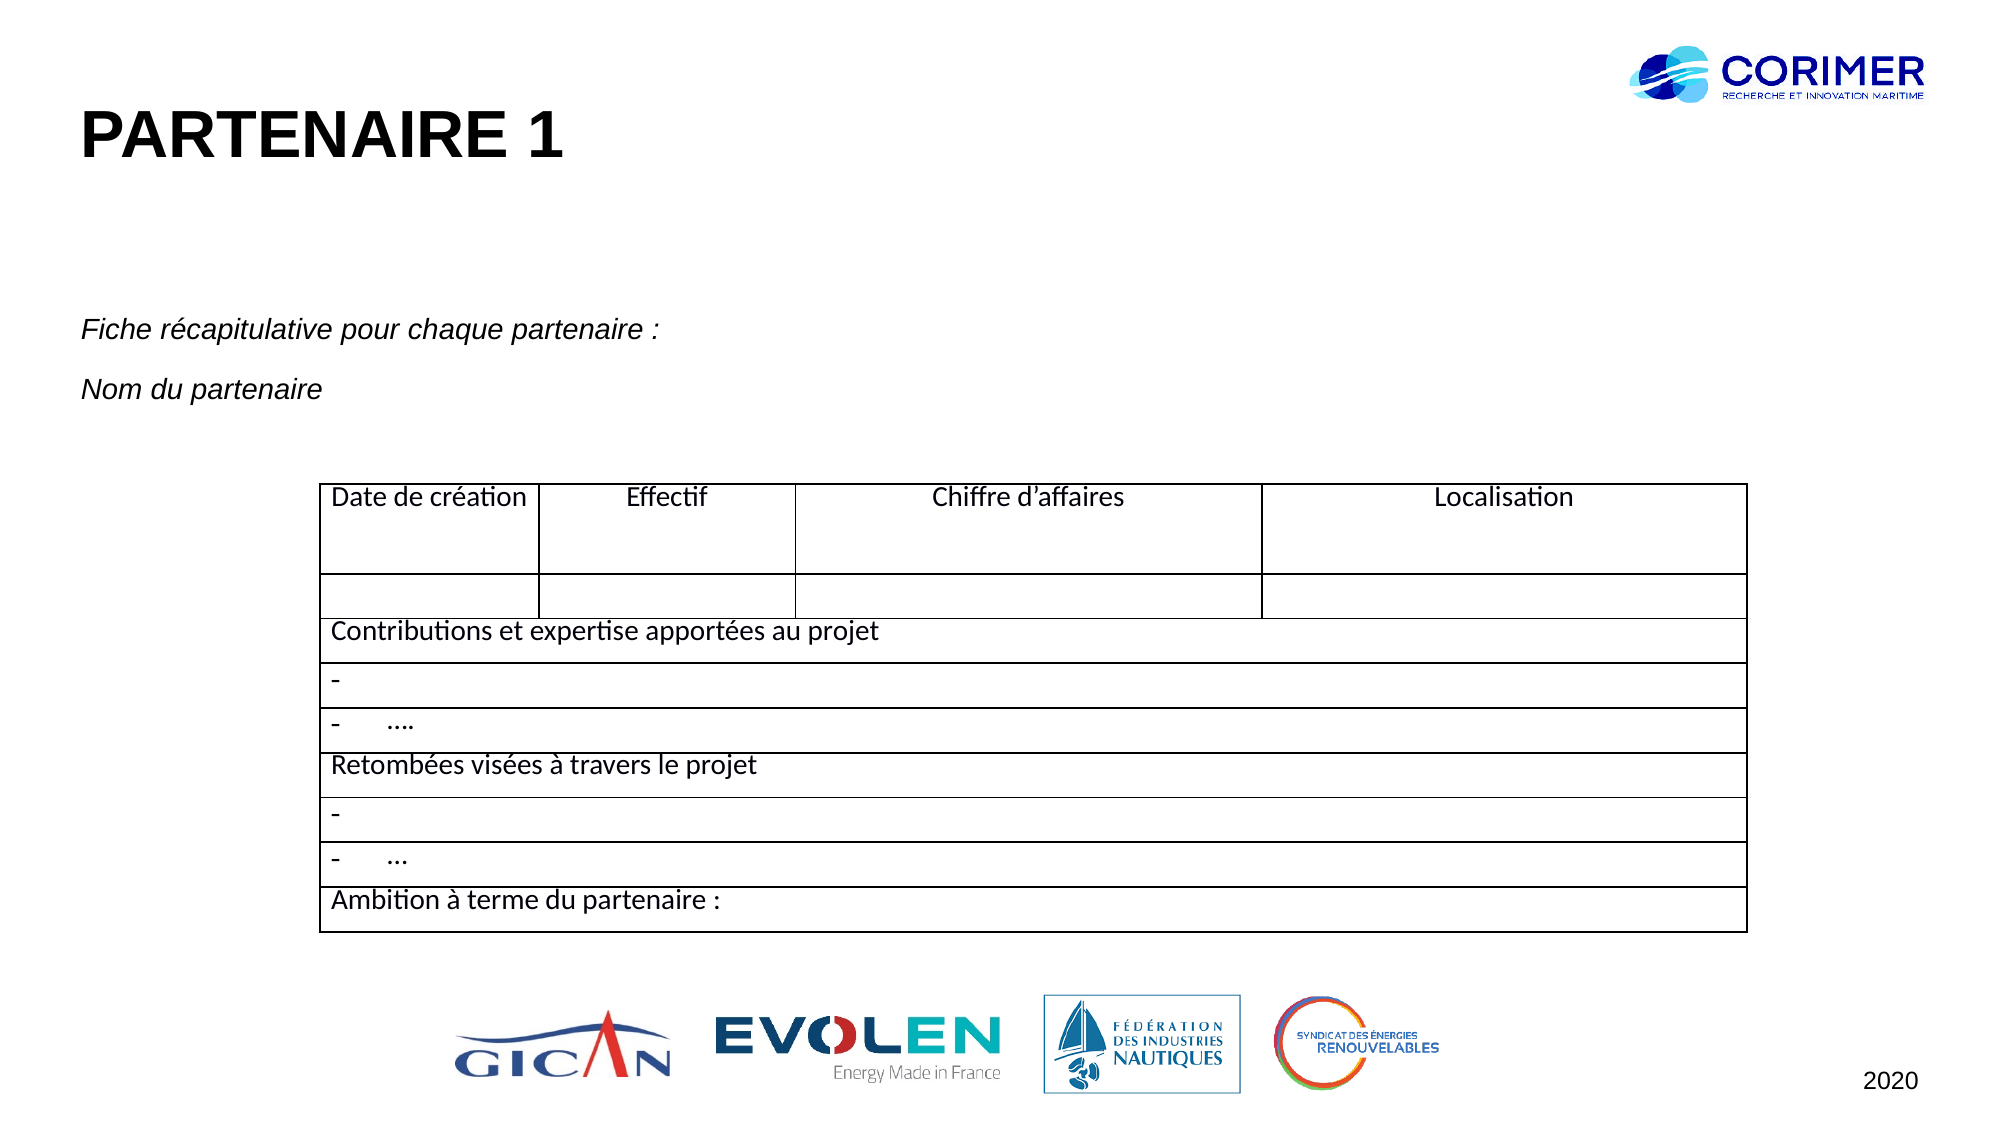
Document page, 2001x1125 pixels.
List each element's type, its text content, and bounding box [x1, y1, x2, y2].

table_cell Retombées visées à travers le projet [321, 754, 1746, 797]
table_header Localisation [1263, 485, 1746, 573]
table_cell [321, 575, 538, 618]
table_header Date de création [321, 485, 538, 573]
picture [1604, 15, 1949, 131]
picture [455, 1010, 670, 1077]
table_header Effectif [540, 485, 795, 573]
table_cell Contributions et expertise apportées au projet [321, 619, 1746, 662]
table_cell [321, 664, 1746, 707]
table_header Chiffre d’affaires [796, 485, 1261, 573]
list Fiche récapitulative pour chaque partenaire : Nom du partenaire [65, 302, 1935, 865]
title PARTENAIRE 1 [65, 92, 1935, 274]
table_cell …. [321, 709, 1746, 752]
table_cell Ambition à terme du partenaire : [321, 888, 1746, 931]
table_cell [540, 575, 795, 618]
picture [1265, 988, 1447, 1098]
table_cell [321, 798, 1746, 841]
picture [716, 1016, 1000, 1083]
table_cell [796, 575, 1261, 618]
table_cell [1263, 575, 1746, 618]
picture [1036, 990, 1247, 1102]
table_cell … [321, 843, 1746, 886]
